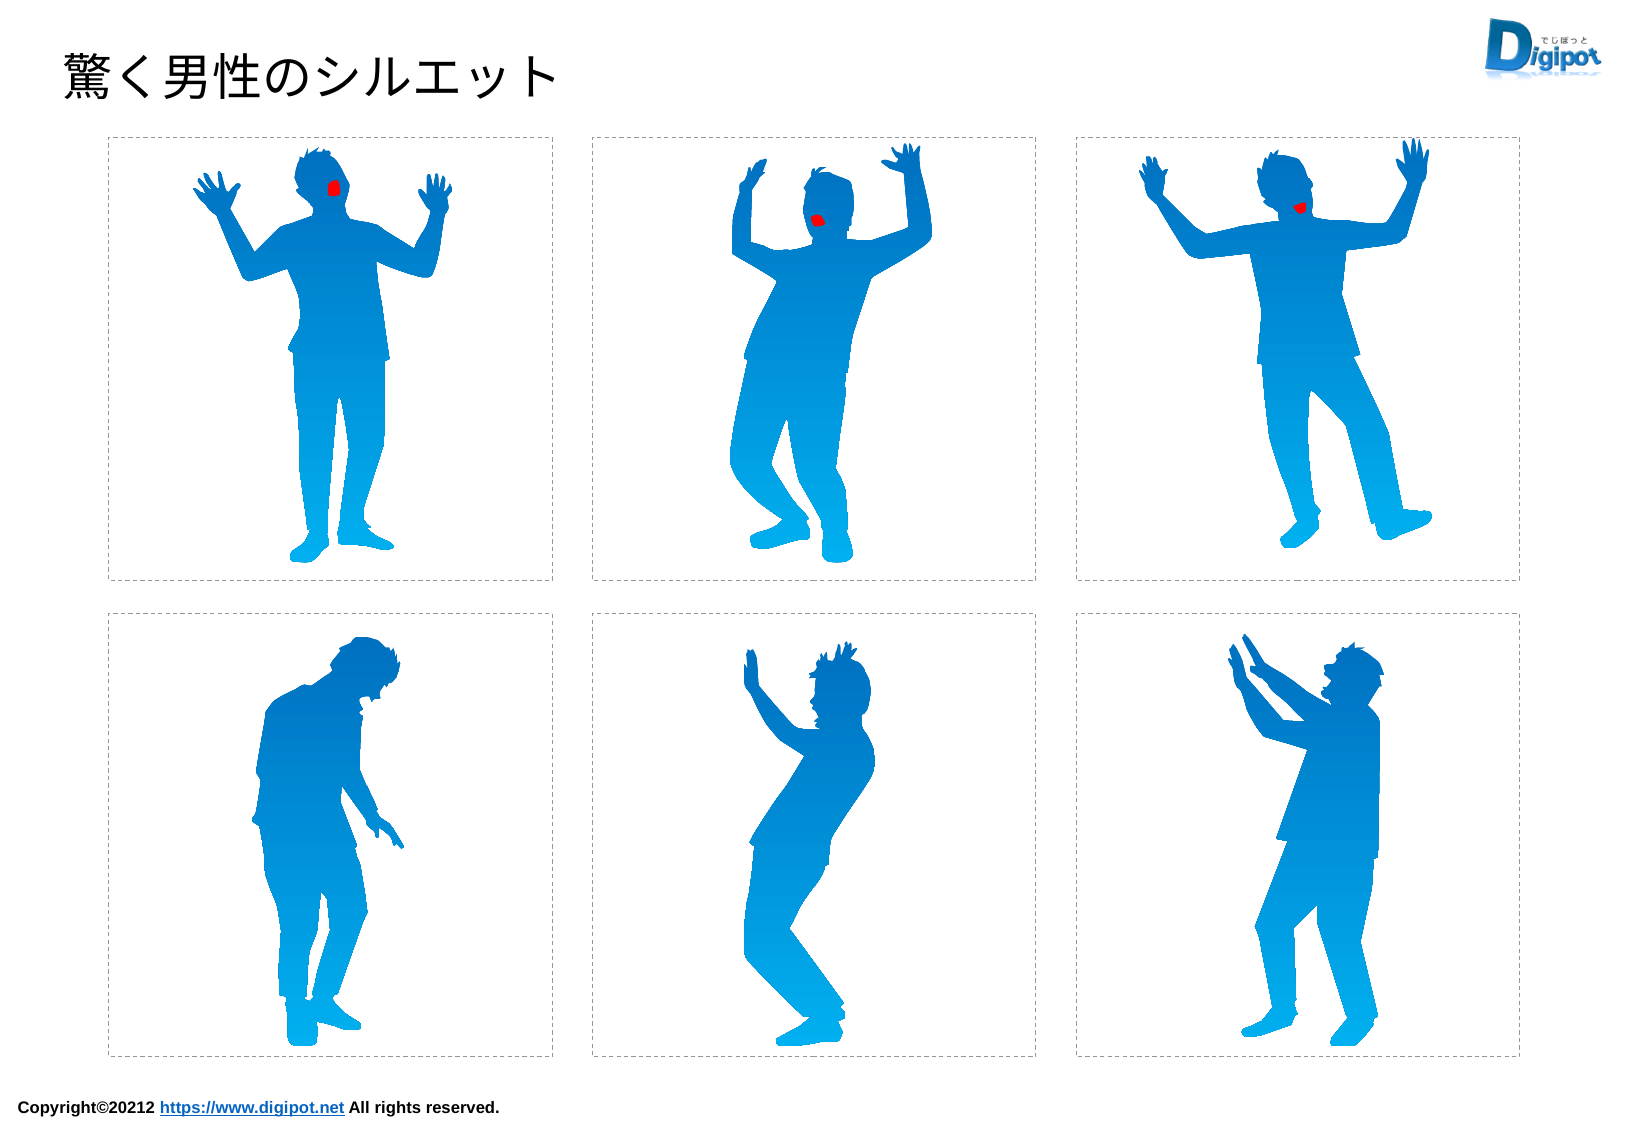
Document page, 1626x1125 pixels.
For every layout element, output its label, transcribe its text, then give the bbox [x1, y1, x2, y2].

picture [1485, 18, 1602, 82]
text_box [1138, 137, 1432, 549]
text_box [193, 146, 452, 563]
text_box [743, 641, 876, 1047]
text_box [251, 637, 405, 1047]
text_box 驚く男性のシルエット [47, 38, 578, 113]
text_box [1228, 633, 1384, 1047]
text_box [730, 143, 932, 563]
